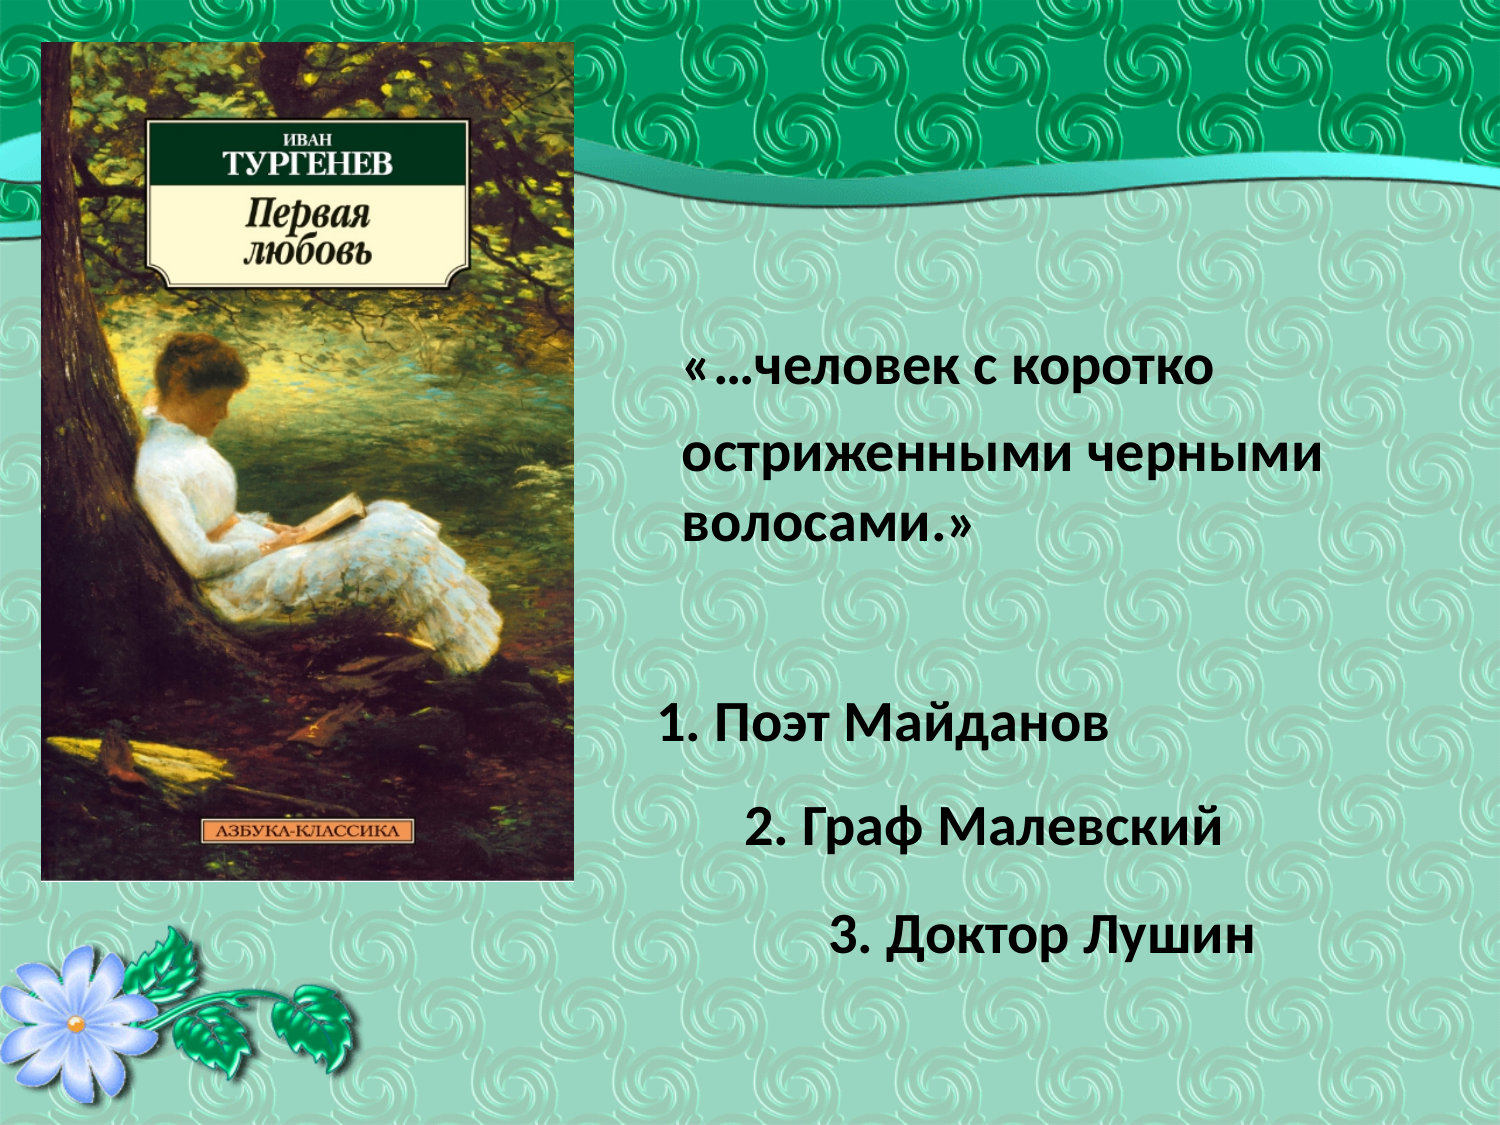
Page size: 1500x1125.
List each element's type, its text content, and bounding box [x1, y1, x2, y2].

text_box 3. Доктор Лушин [813, 887, 1271, 973]
text_box «…человек с коротко остриженными черными волосами.» [667, 314, 1418, 561]
text_box 2. Граф Малевский [729, 769, 1239, 865]
picture [0, 0, 1500, 1125]
text_box 1. Поэт Майданов [641, 670, 1126, 761]
